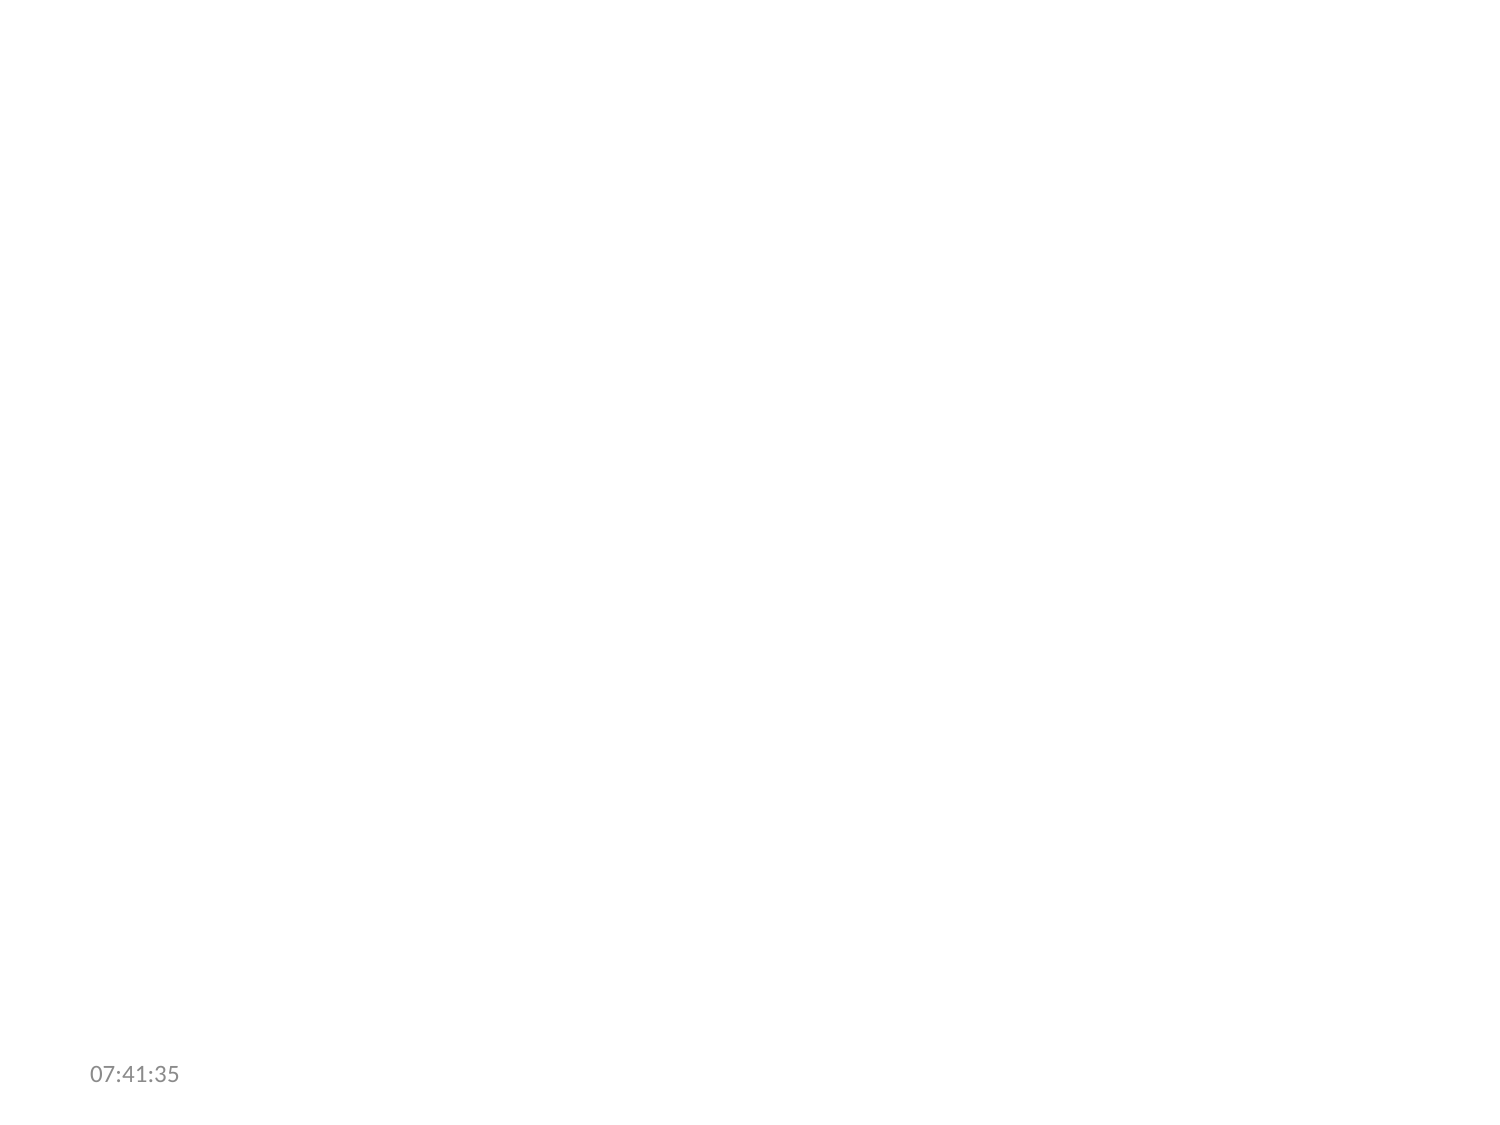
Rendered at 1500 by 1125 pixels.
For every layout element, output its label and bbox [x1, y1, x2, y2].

slide_number [75, 1042, 425, 1103]
